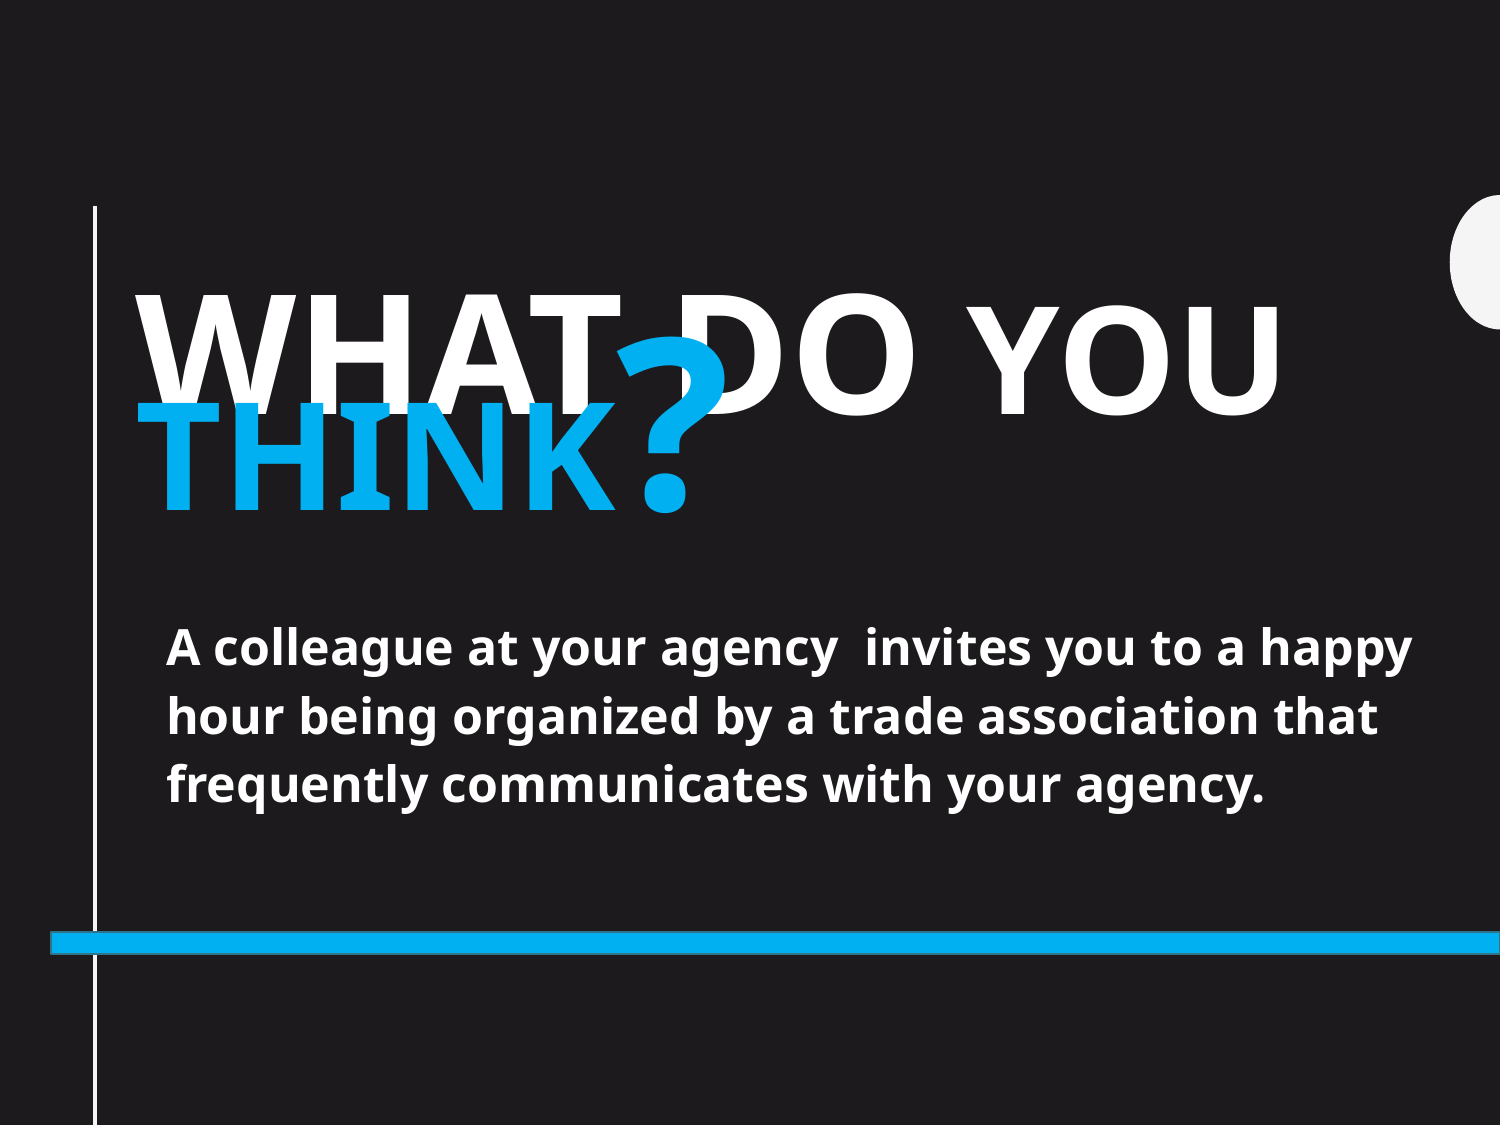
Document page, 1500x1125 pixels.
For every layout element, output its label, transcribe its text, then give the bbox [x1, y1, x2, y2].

text_box [50, 931, 1500, 955]
title What do you Think? [120, 330, 1500, 781]
text_box A colleague at your agency invites you to a happy hour being organized by a trade association that frequently communicates with your agency. [151, 600, 1500, 872]
